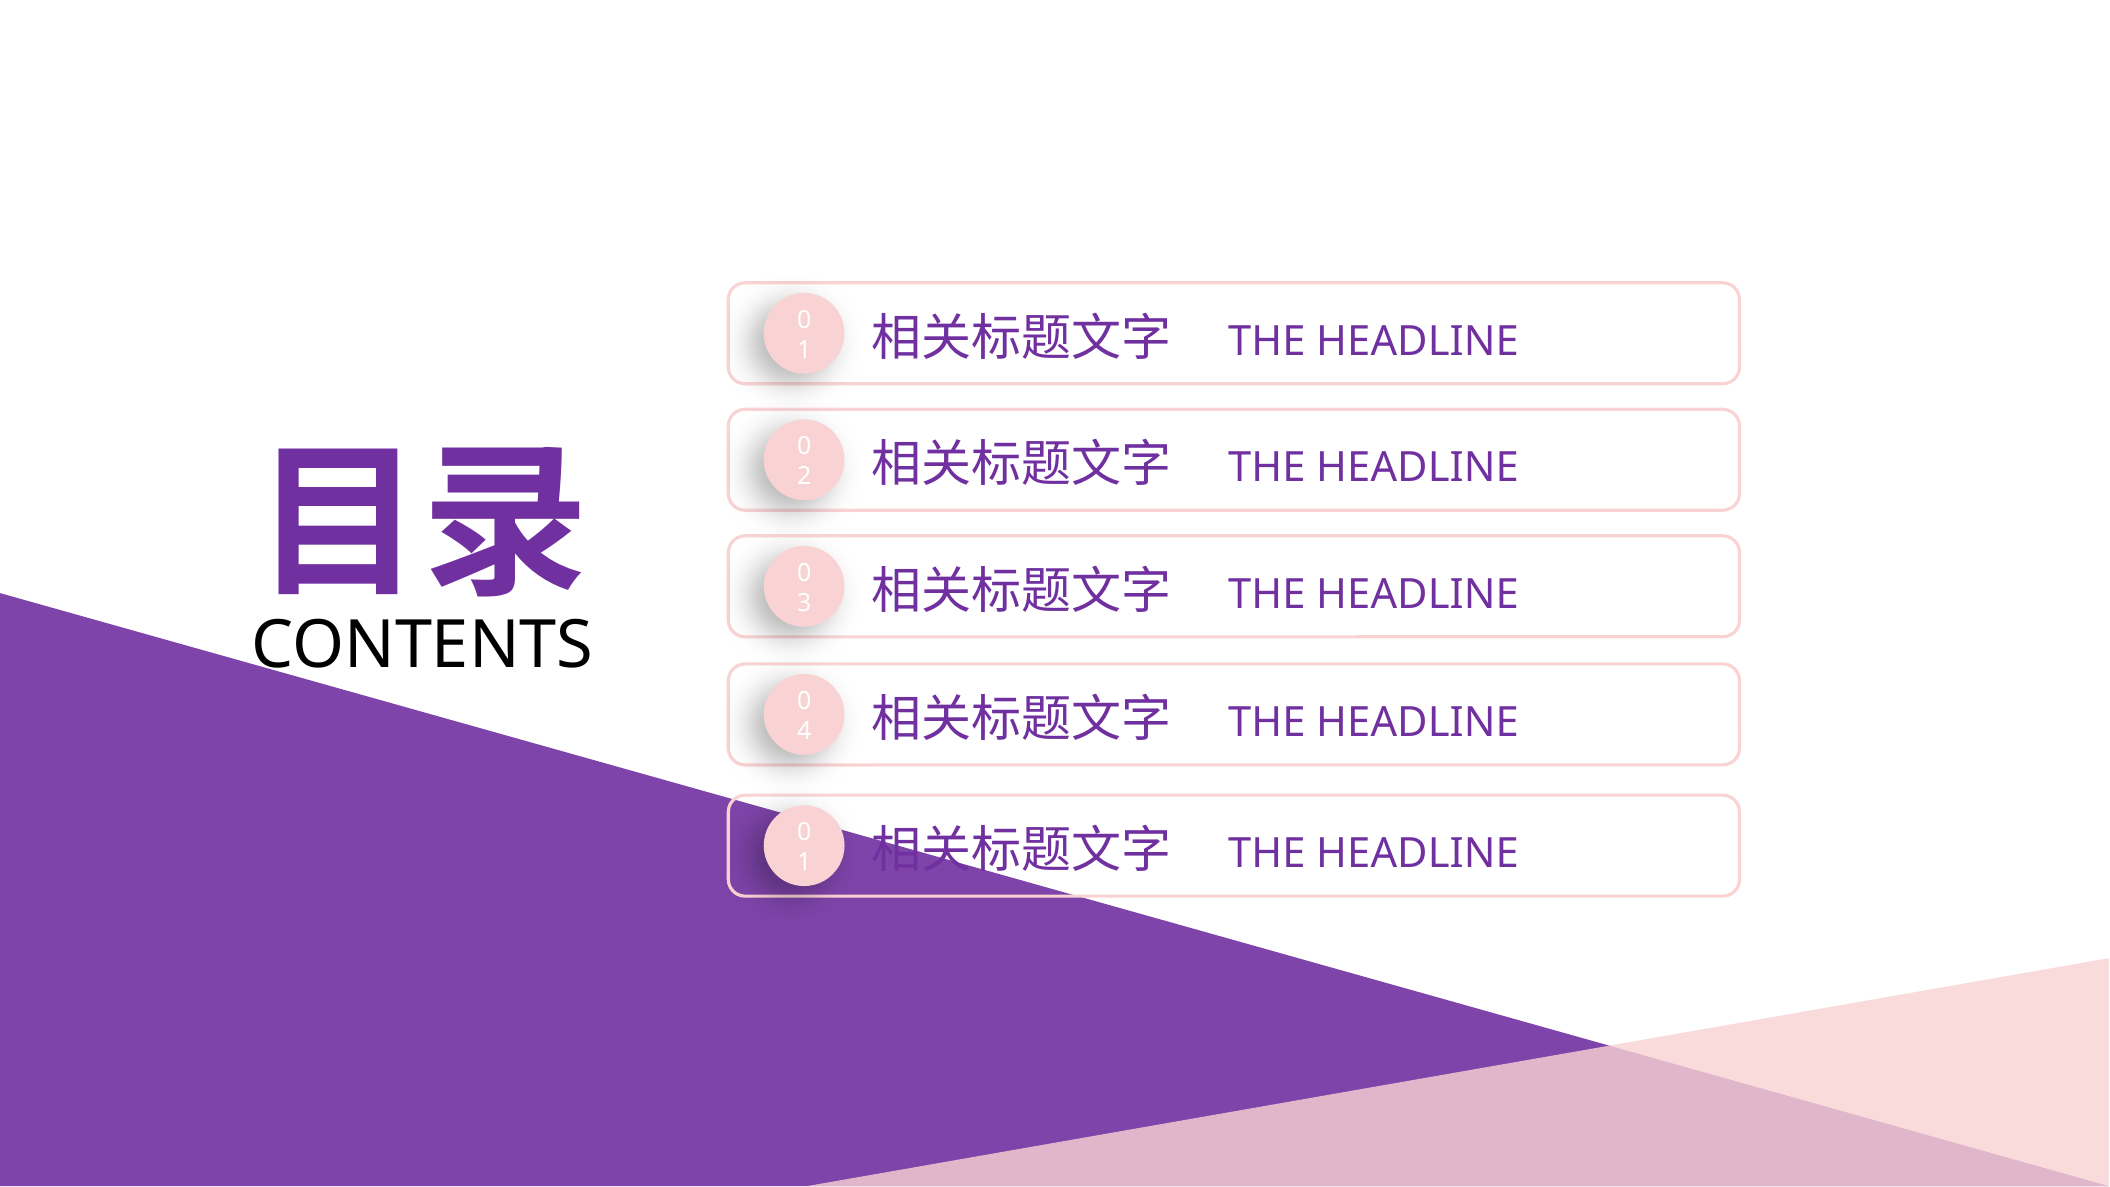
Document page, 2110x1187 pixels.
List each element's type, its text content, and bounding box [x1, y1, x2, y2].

text_box contents [217, 577, 628, 689]
text_box 相关标题文字 THE HEADLINE [856, 810, 1534, 886]
text_box [806, 956, 2110, 1187]
text_box 03 [762, 544, 846, 628]
text_box 02 [762, 418, 846, 502]
text_box [727, 794, 1741, 898]
text_box 相关标题文字 THE HEADLINE [856, 679, 1534, 754]
text_box 01 [762, 291, 846, 375]
text_box 相关标题文字 THE HEADLINE [856, 550, 1534, 626]
text_box 01 [762, 804, 846, 888]
text_box [727, 408, 1741, 512]
text_box 相关标题文字 THE HEADLINE [856, 424, 1534, 500]
text_box [727, 534, 1741, 638]
text_box [0, 592, 1608, 1187]
text_box [727, 281, 1741, 385]
text_box [727, 662, 1741, 766]
text_box 04 [762, 672, 846, 756]
text_box 目录 [236, 407, 610, 577]
text_box 相关标题文字 THE HEADLINE [856, 297, 1534, 373]
